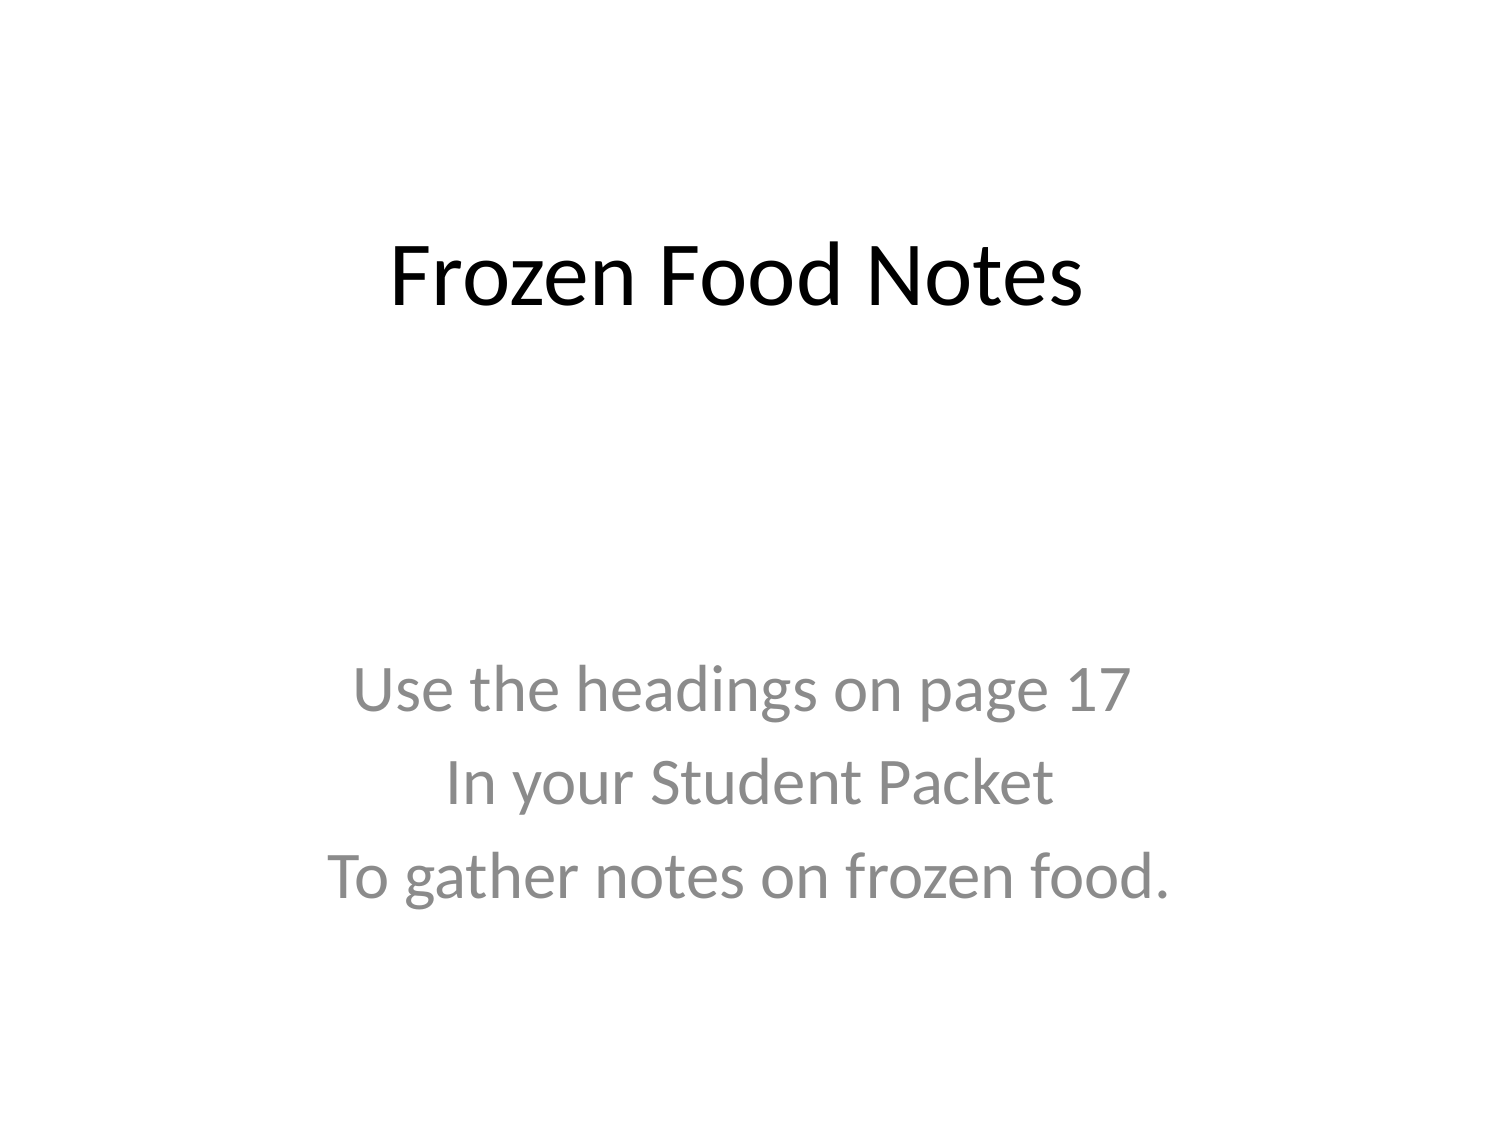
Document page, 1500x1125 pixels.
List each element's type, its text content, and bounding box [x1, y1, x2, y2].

title Frozen Food Notes [99, 174, 1375, 363]
subtitle Use the headings on page 17 In your Student Packet To gather notes on frozen food. [225, 637, 1275, 925]
